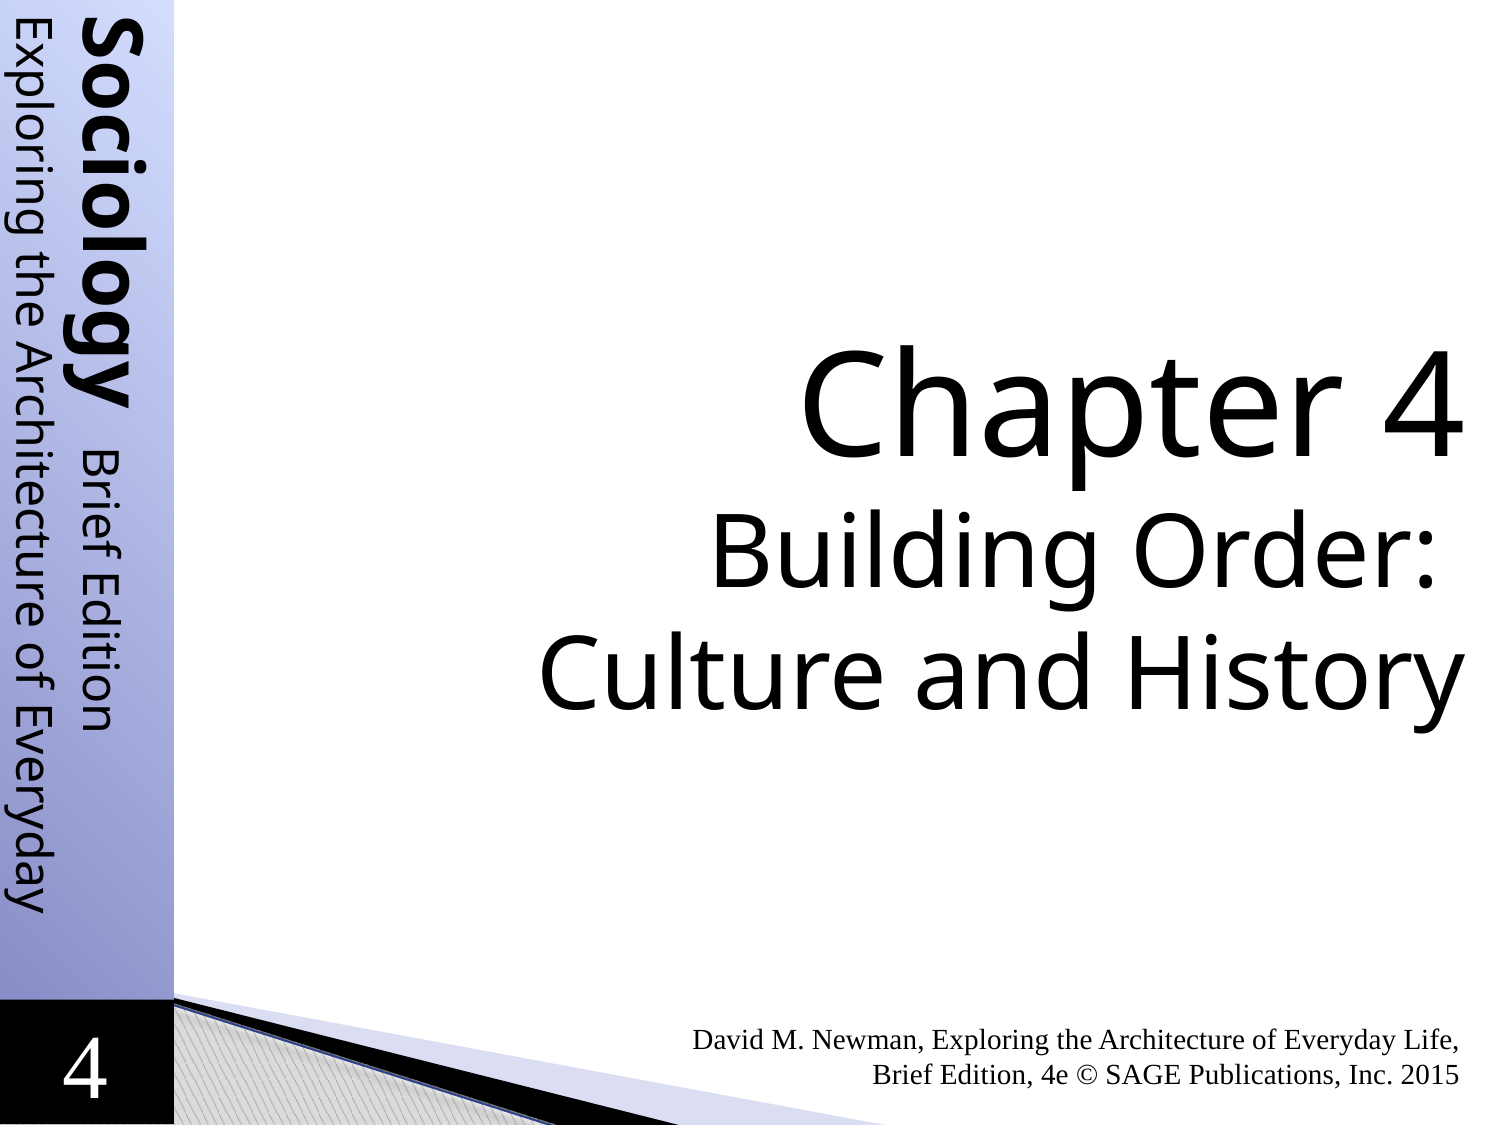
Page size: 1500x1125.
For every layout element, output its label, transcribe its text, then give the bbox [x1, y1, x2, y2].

footer David M. Newman, Exploring the Architecture of Everyday Life, Brief Edition, 4e © SAGE Publications, Inc. 2015 [675, 1037, 1475, 1098]
title Chapter 4 Building Order: Culture and History [128, 50, 1500, 913]
picture [174, 1003, 558, 1125]
